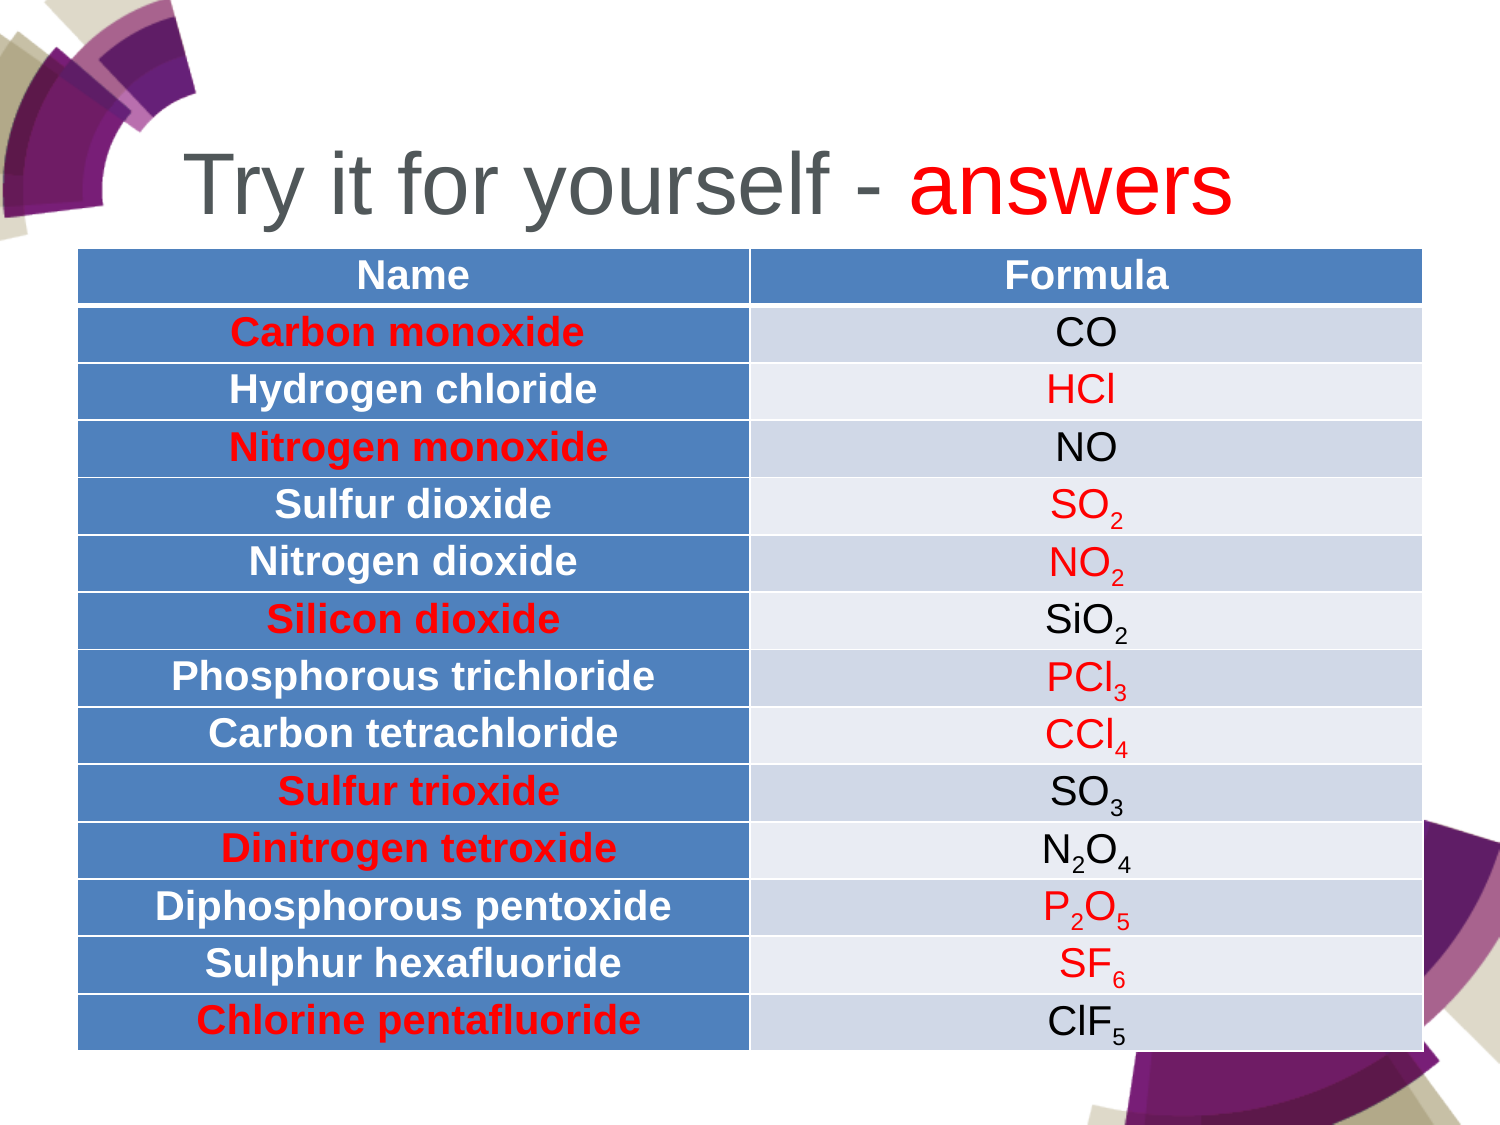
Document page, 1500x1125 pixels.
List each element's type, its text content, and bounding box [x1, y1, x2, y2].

table_cell CCl4 [751, 708, 1422, 763]
table_cell SiO2 [751, 593, 1422, 649]
table_cell NO2 [751, 536, 1422, 591]
table_header Name [78, 249, 749, 303]
table_cell Sulfur trioxide [78, 765, 749, 821]
table_cell PCl3 [751, 650, 1422, 706]
picture [0, 0, 1500, 1125]
table_cell NO [751, 421, 1422, 477]
table_cell Phosphorous trichloride [78, 650, 749, 706]
table_cell ClF5 [751, 995, 1422, 1050]
table_cell Chlorine pentafluoride [78, 995, 749, 1050]
table_cell HCl [751, 364, 1422, 419]
table_cell N2O4 [751, 823, 1422, 878]
table_cell Sulphur hexafluoride [78, 937, 749, 993]
table_cell CO [751, 308, 1422, 362]
table_cell Carbon monoxide [78, 308, 749, 362]
table_cell SO2 [751, 478, 1422, 534]
table_cell Nitrogen dioxide [78, 536, 749, 591]
table_cell SO3 [751, 765, 1422, 821]
table_cell Silicon dioxide [78, 593, 749, 649]
table_cell Sulfur dioxide [78, 478, 749, 534]
table_cell Dinitrogen tetroxide [78, 823, 749, 878]
list Try it for yourself - answers [135, 119, 1282, 244]
table_cell P2O5 [751, 880, 1422, 935]
table_cell Diphosphorous pentoxide [78, 880, 749, 935]
table_cell SF6 [751, 937, 1422, 993]
table_cell Hydrogen chloride [78, 364, 749, 419]
table_header Formula [751, 249, 1422, 303]
table_cell Nitrogen monoxide [78, 421, 749, 477]
table_cell Carbon tetrachloride [78, 708, 749, 763]
